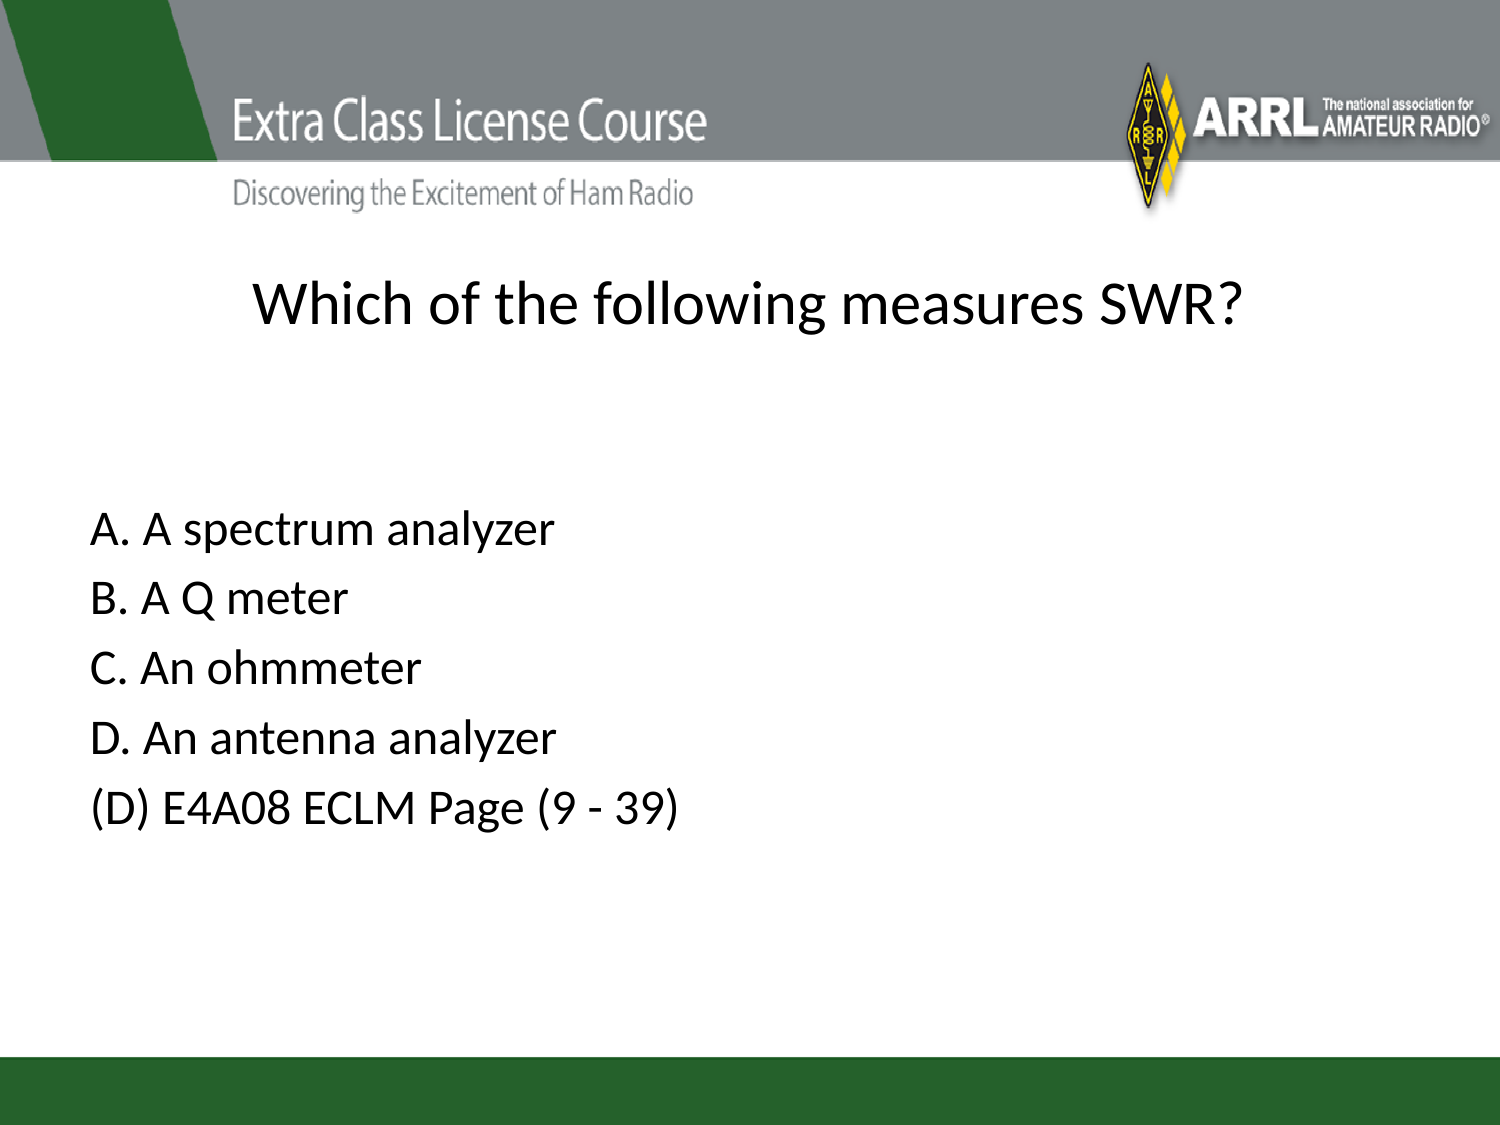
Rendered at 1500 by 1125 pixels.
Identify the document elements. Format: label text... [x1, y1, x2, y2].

title Which of the following measures SWR? [75, 254, 1425, 435]
picture [0, 0, 1500, 1125]
list A. A spectrum analyzer B. A Q meter C. An ohmmeter D. An antenna analyzer (D) E4A08 ECLM Page (9 - 39) [75, 487, 1425, 1005]
